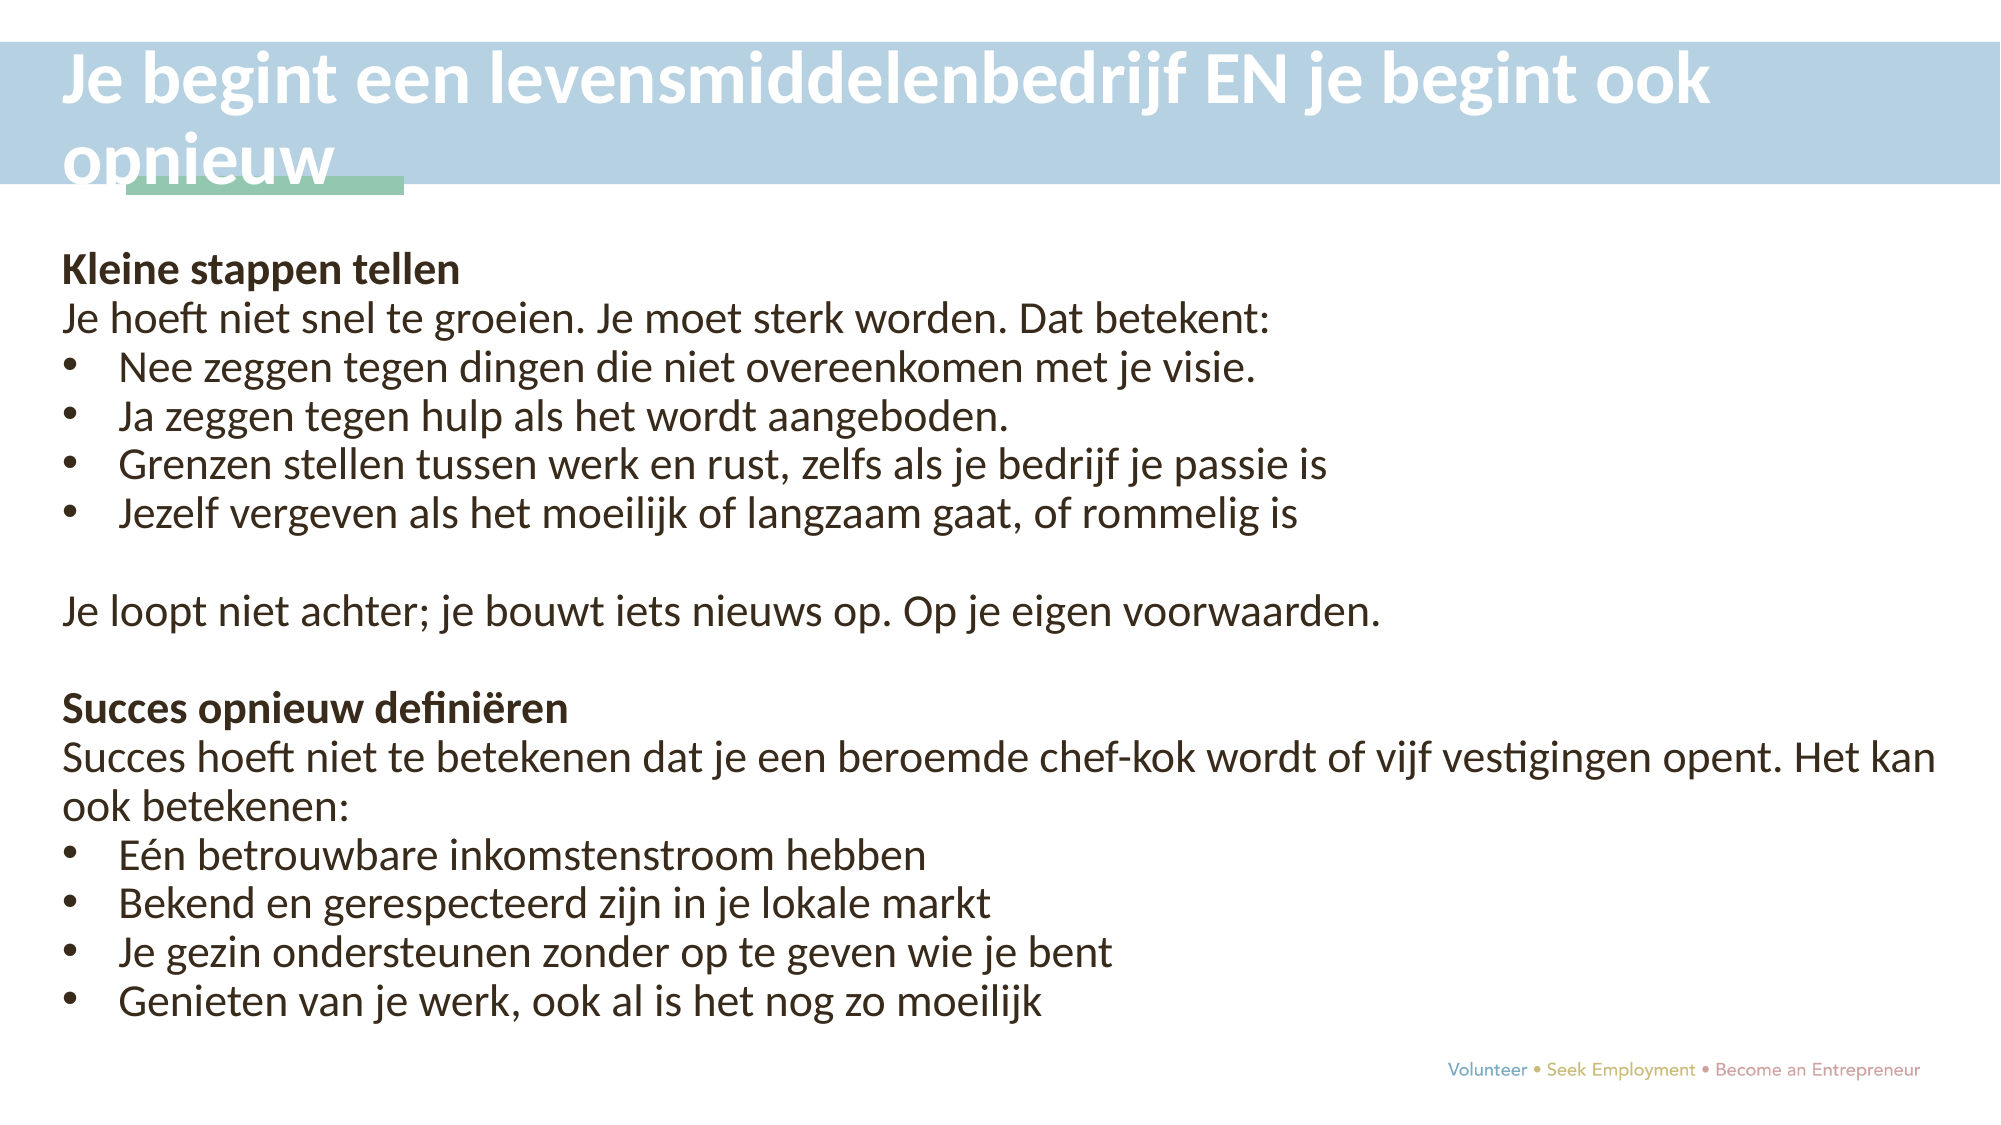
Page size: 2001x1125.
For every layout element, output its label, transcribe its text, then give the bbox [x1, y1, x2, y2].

list Kleine stappen tellen Je hoeft niet snel te groeien. Je moet sterk worden. Dat betekent: Nee zeggen tegen dingen die niet overeenkomen met je visie. Ja zeggen tegen hulp als het wordt aangeboden. Grenzen stellen tussen werk en rust, zelfs als je bedrijf je passie is Jezelf vergeven als het moeilijk of langzaam gaat, of rommelig is Je loopt niet achter; je bouwt iets nieuws op. Op je eigen voorwaarden. Succes opnieuw definiëren Succes hoeft niet te betekenen dat je een beroemde chef-kok wordt of vijf vestigingen opent. Het kan ook betekenen: Eén betrouwbare inkomstenstroom hebben Bekend en gerespecteerd zijn in je lokale markt Je gezin ondersteunen zonder op te geven wie je bent Genieten van je werk, ook al is het nog zo moeilijk [47, 237, 1953, 952]
picture [1418, 1046, 1971, 1103]
list Je begint een levensmiddelenbedrijf EN je begint ook opnieuw [47, 60, 2000, 179]
